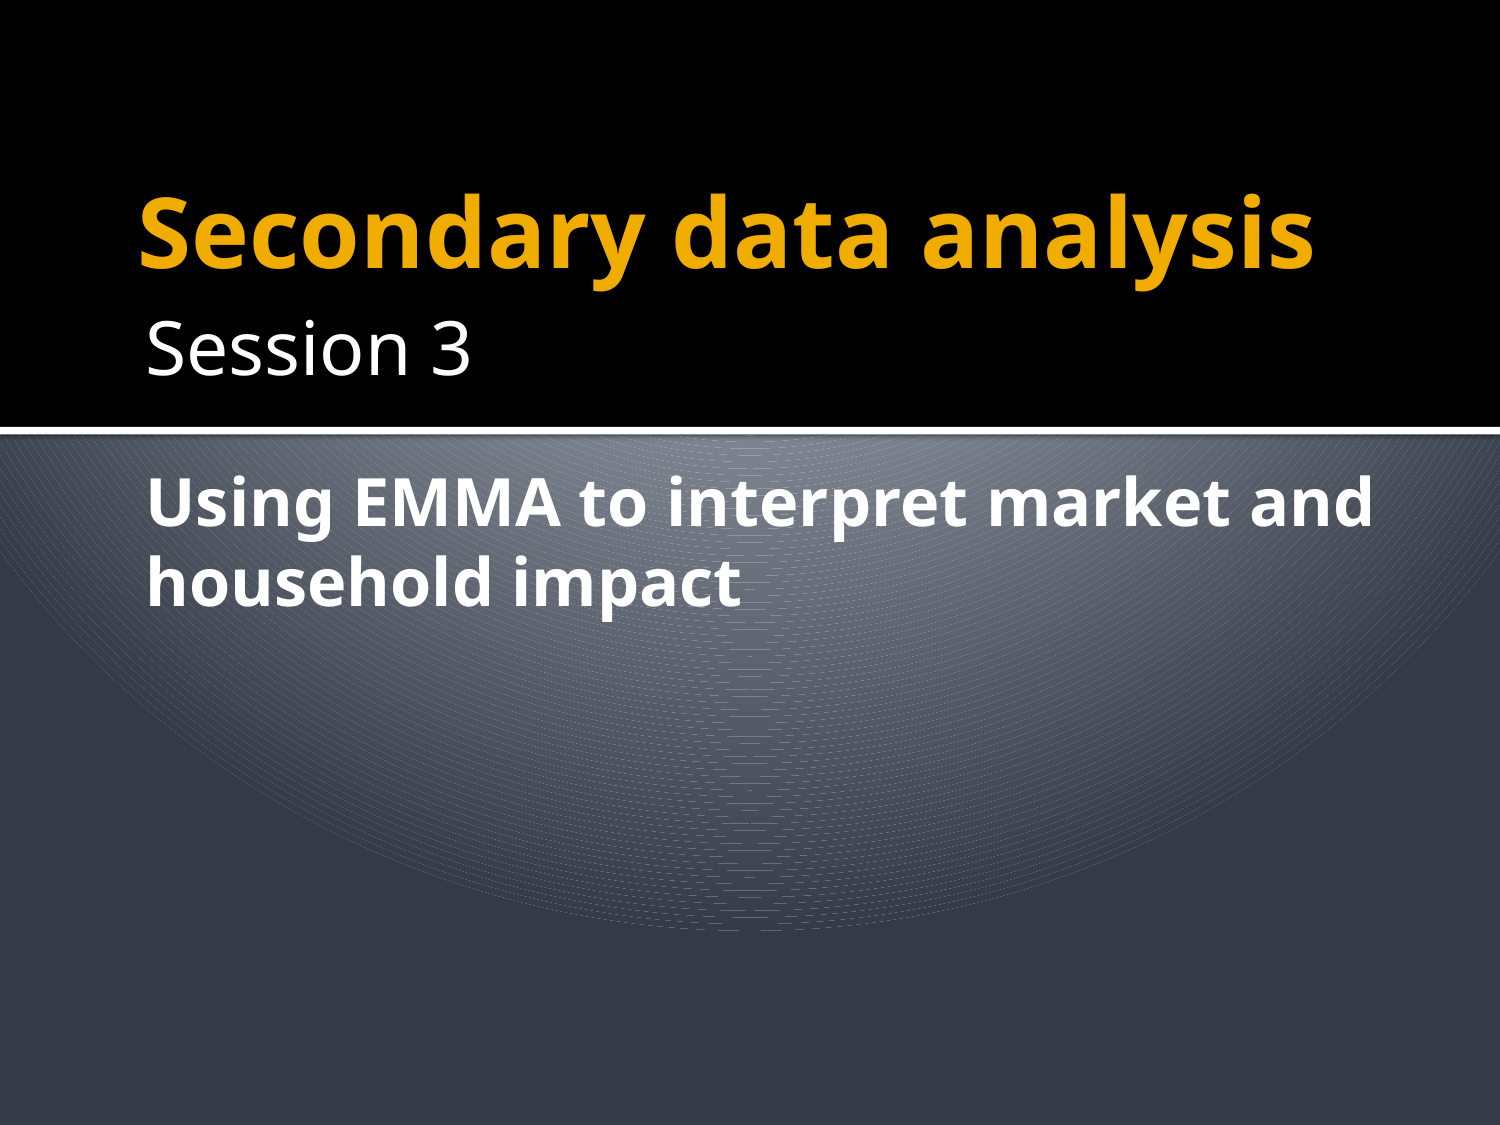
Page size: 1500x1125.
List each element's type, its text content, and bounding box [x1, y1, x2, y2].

title Secondary data analysis [123, 19, 1438, 288]
list Using EMMA to interpret market and household impact [121, 459, 1438, 916]
text_box Session 3 [121, 299, 1438, 413]
